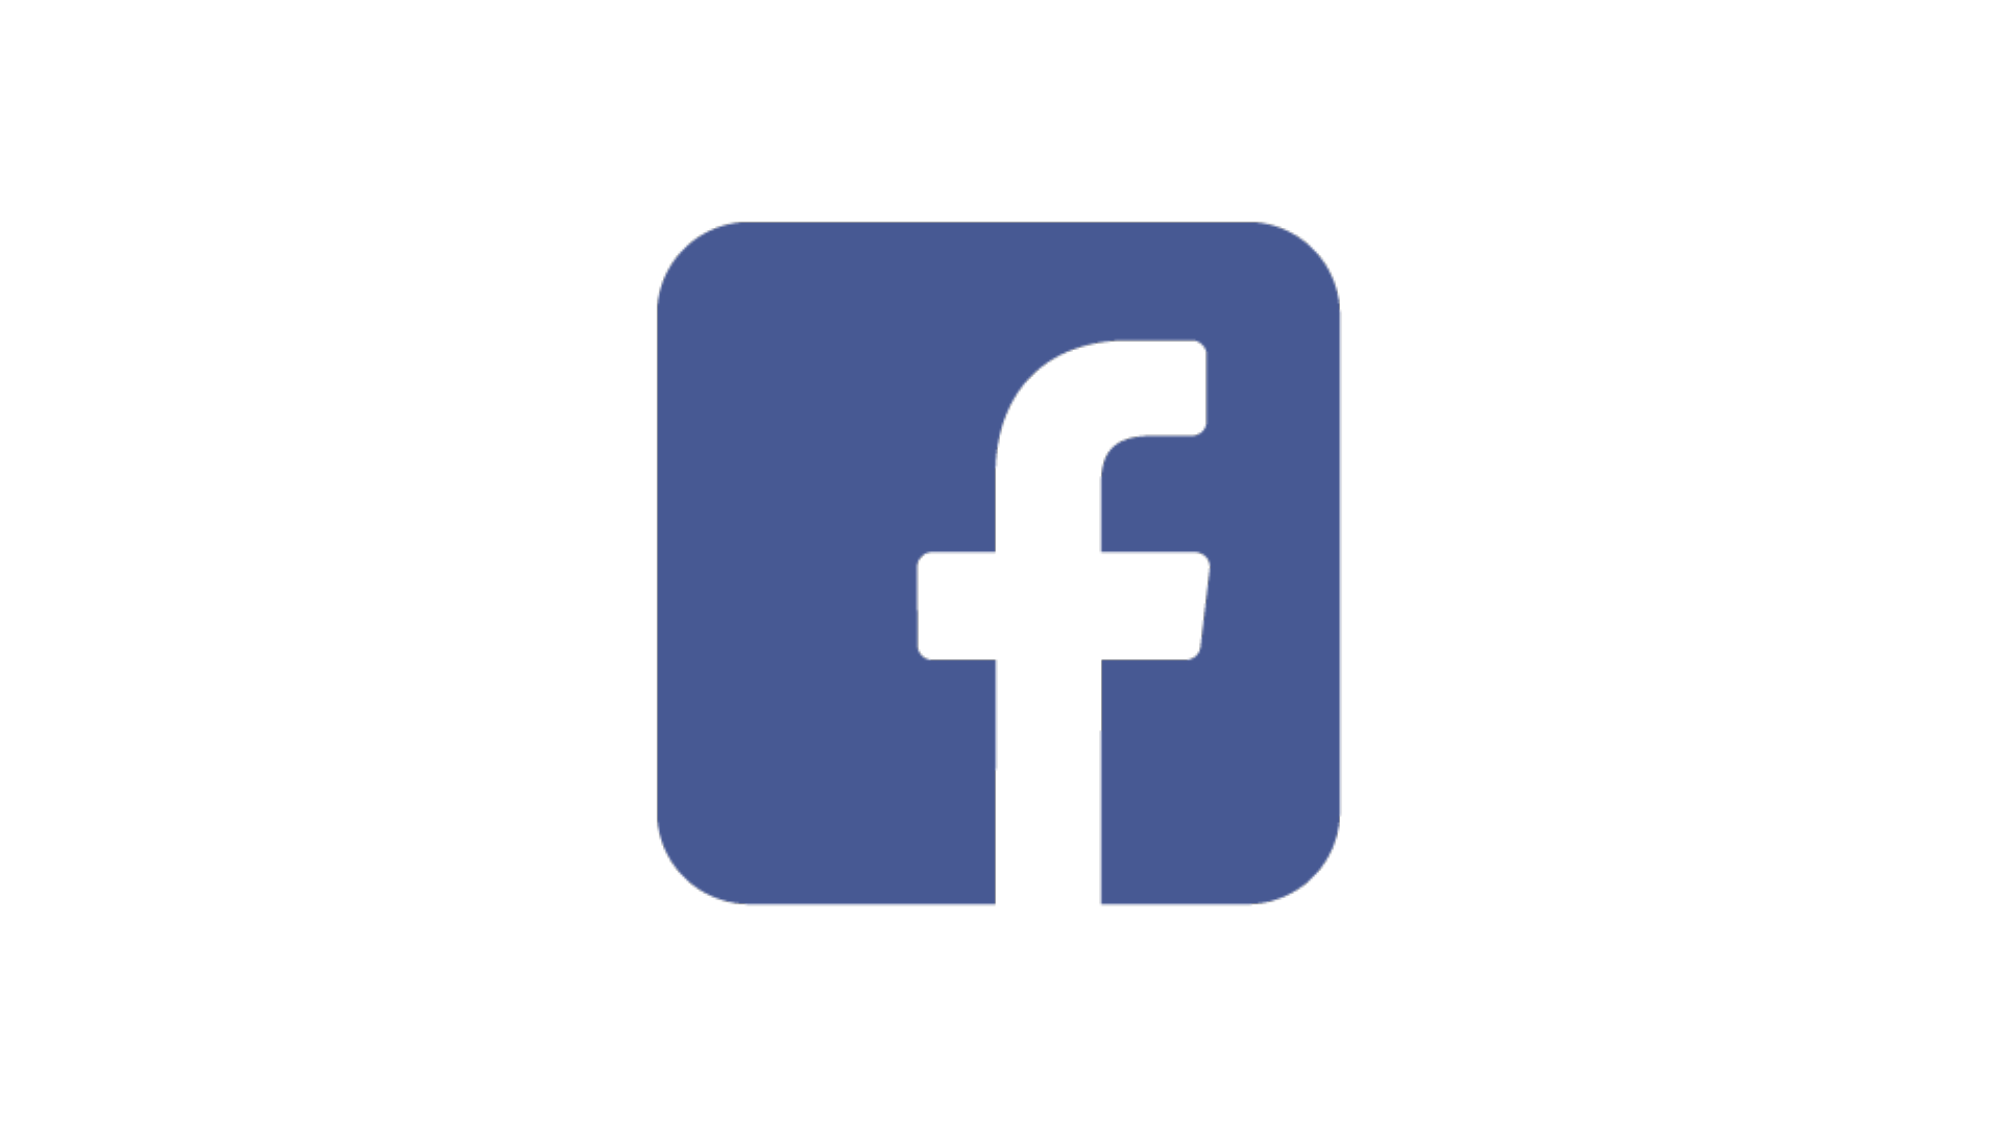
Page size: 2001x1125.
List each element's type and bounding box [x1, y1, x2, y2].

picture [466, 29, 1534, 1096]
